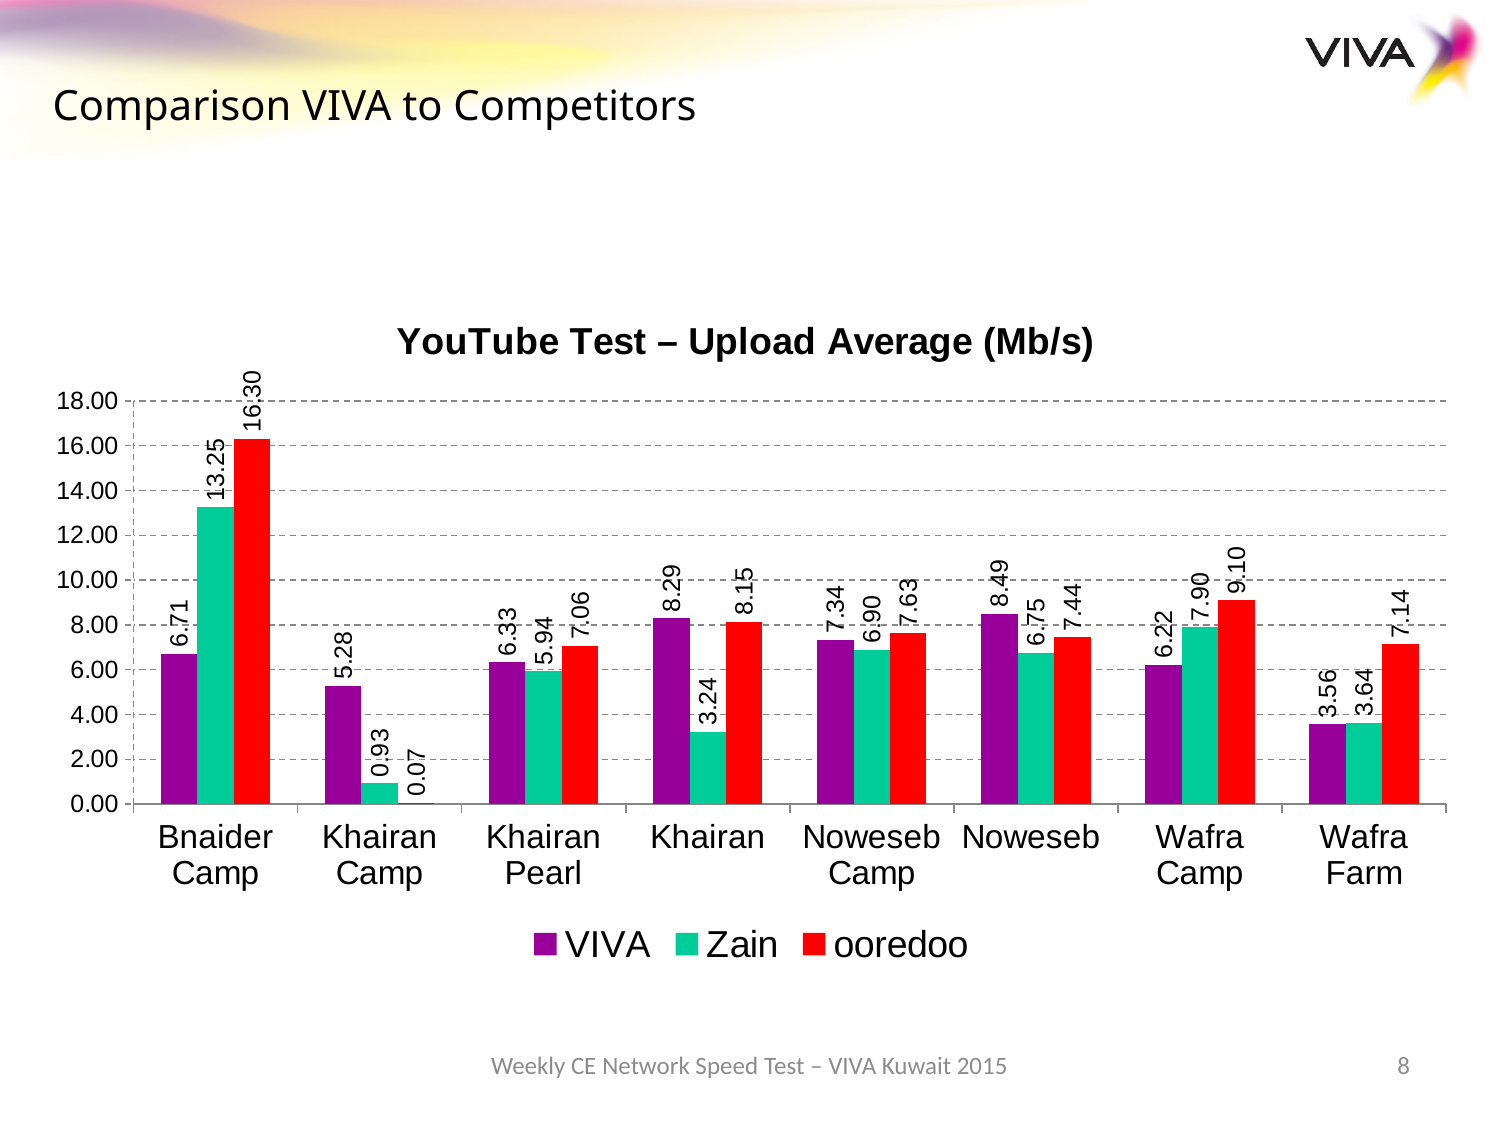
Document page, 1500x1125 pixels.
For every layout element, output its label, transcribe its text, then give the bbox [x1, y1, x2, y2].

picture [1300, 12, 1485, 105]
text_box Weekly CE Network Speed Test – VIVA Kuwait 2015 [205, 1042, 1074, 1103]
chart [27, 287, 1476, 974]
text_box Comparison VIVA to Competitors [37, 24, 1278, 184]
text_box 8 [1074, 1042, 1425, 1103]
picture [0, 0, 1089, 160]
